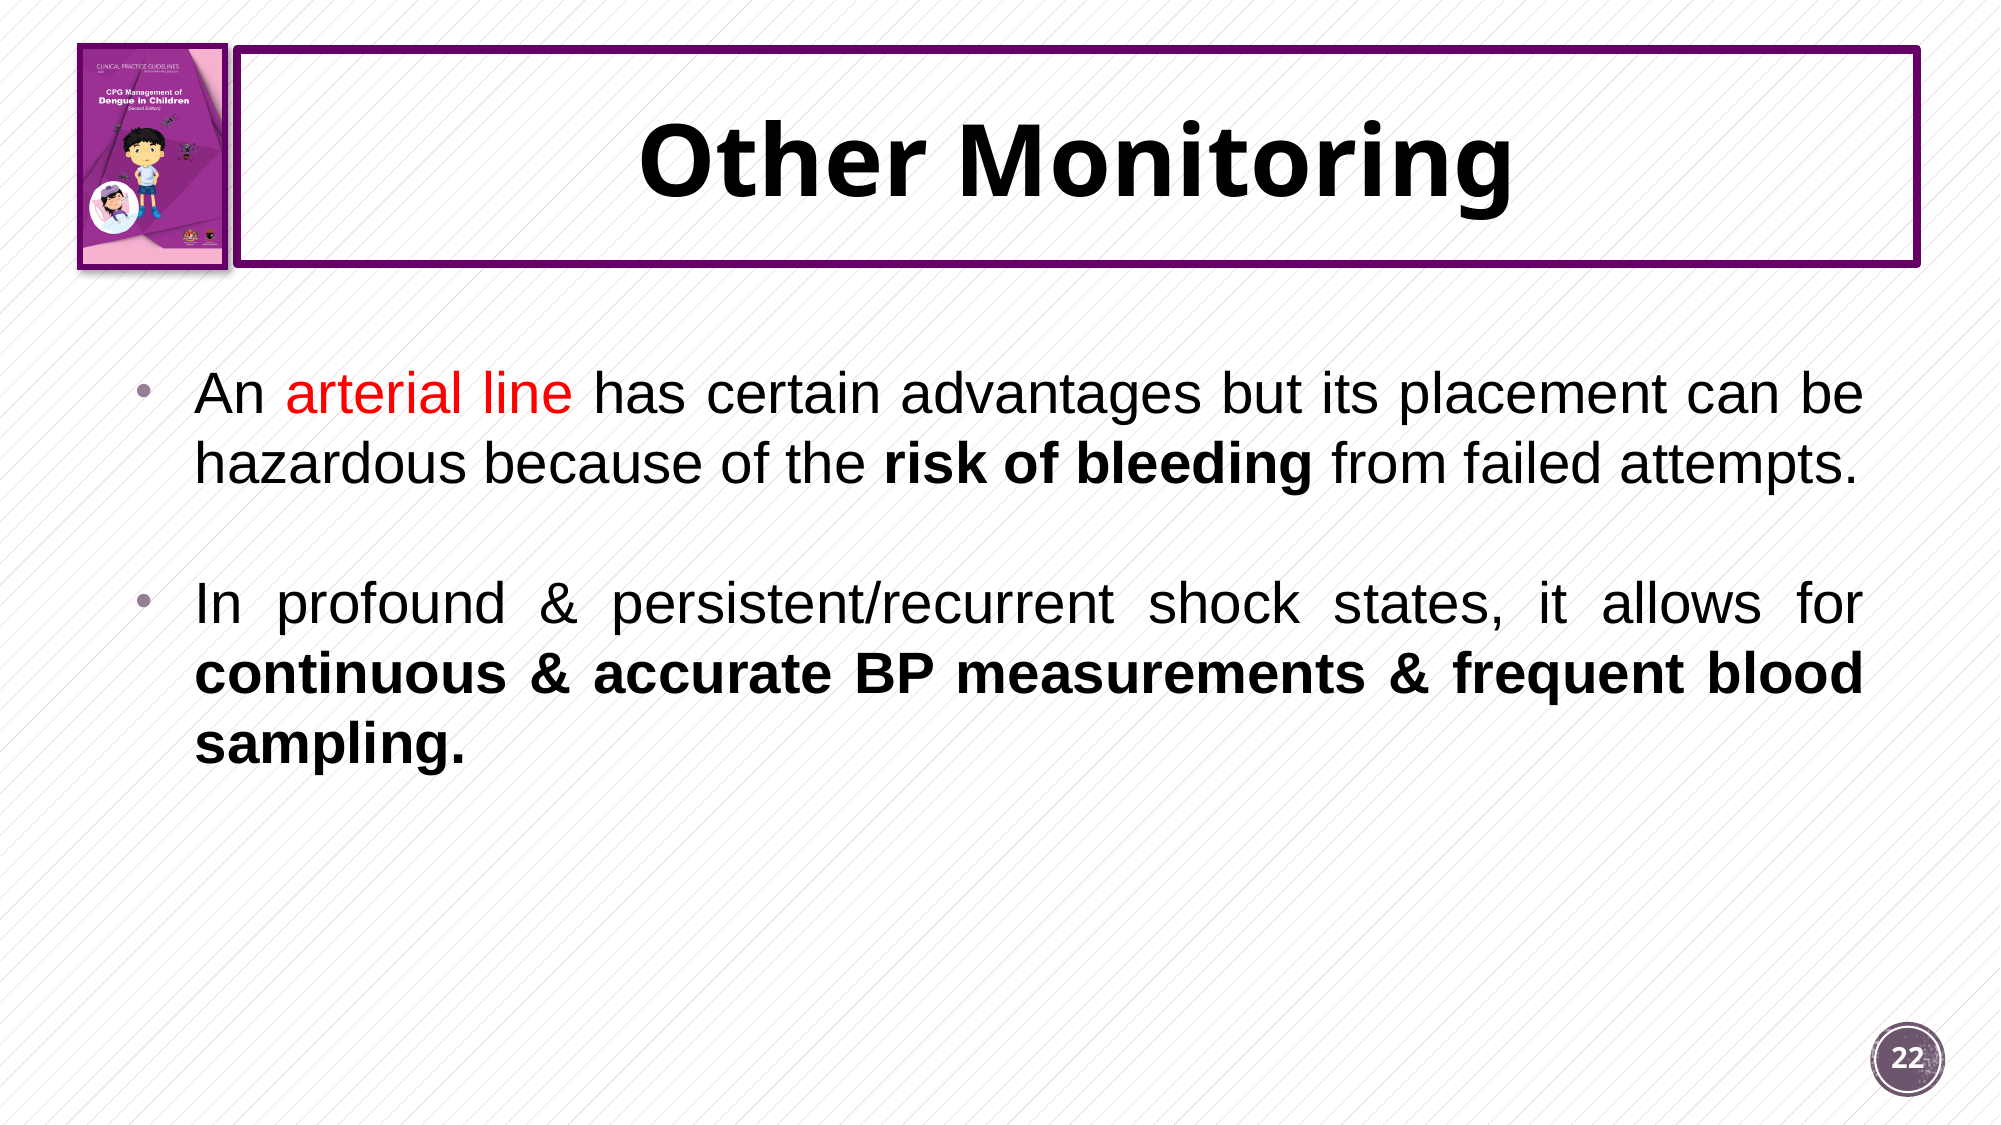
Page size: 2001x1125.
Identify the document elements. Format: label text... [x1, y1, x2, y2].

list An arterial line has certain advantages but its placement can be hazardous because of the risk of bleeding from failed attempts. In profound & persistent/recurrent shock states, it allows for continuous & accurate BP measurements & frequent blood sampling. [120, 348, 1882, 1013]
picture [83, 49, 222, 264]
slide_number 22 [1855, 1028, 1961, 1089]
text_box Other Monitoring [237, 49, 1918, 264]
